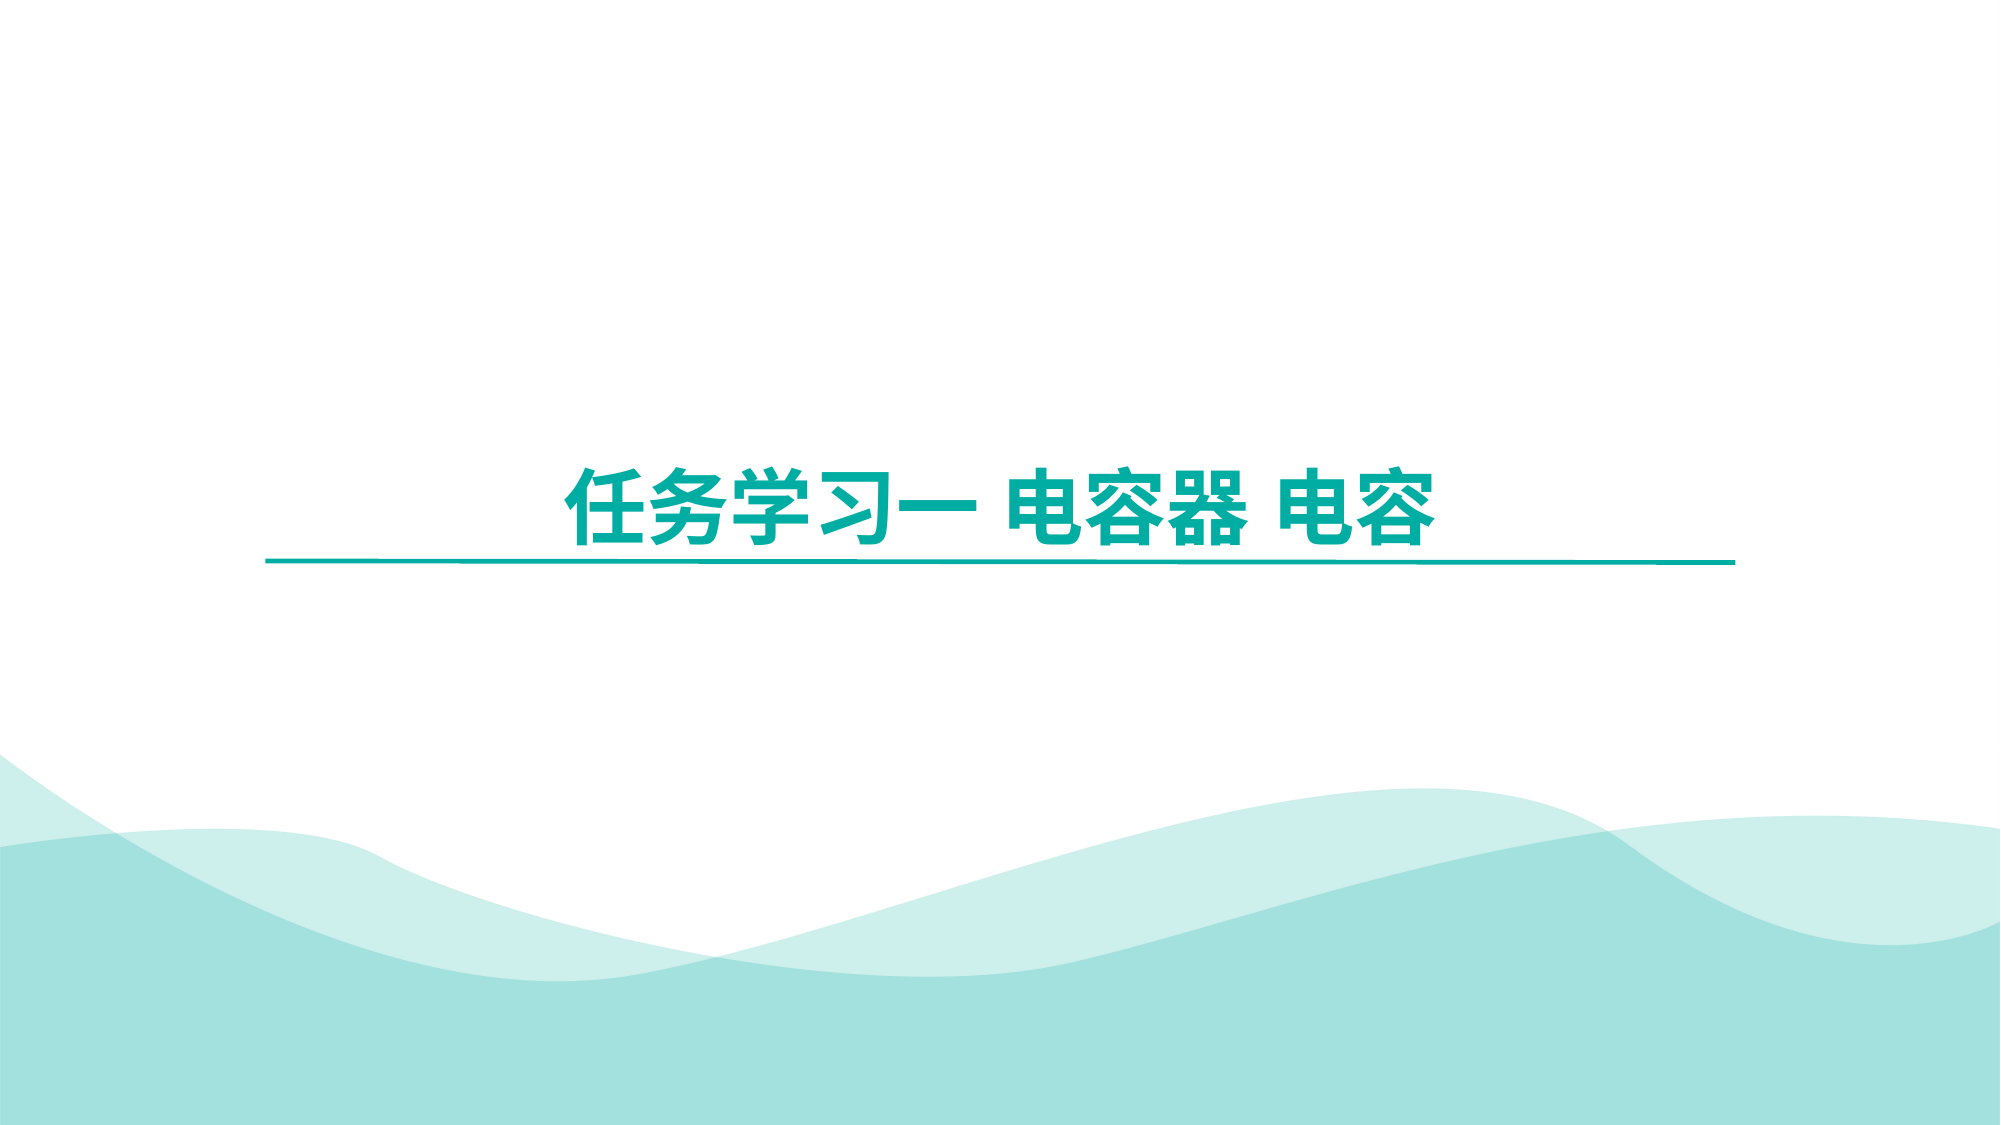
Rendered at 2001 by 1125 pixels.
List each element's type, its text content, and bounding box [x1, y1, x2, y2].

text_box 任务学习一 电容器 电容 [232, 371, 1769, 555]
picture [0, 0, 2000, 1125]
